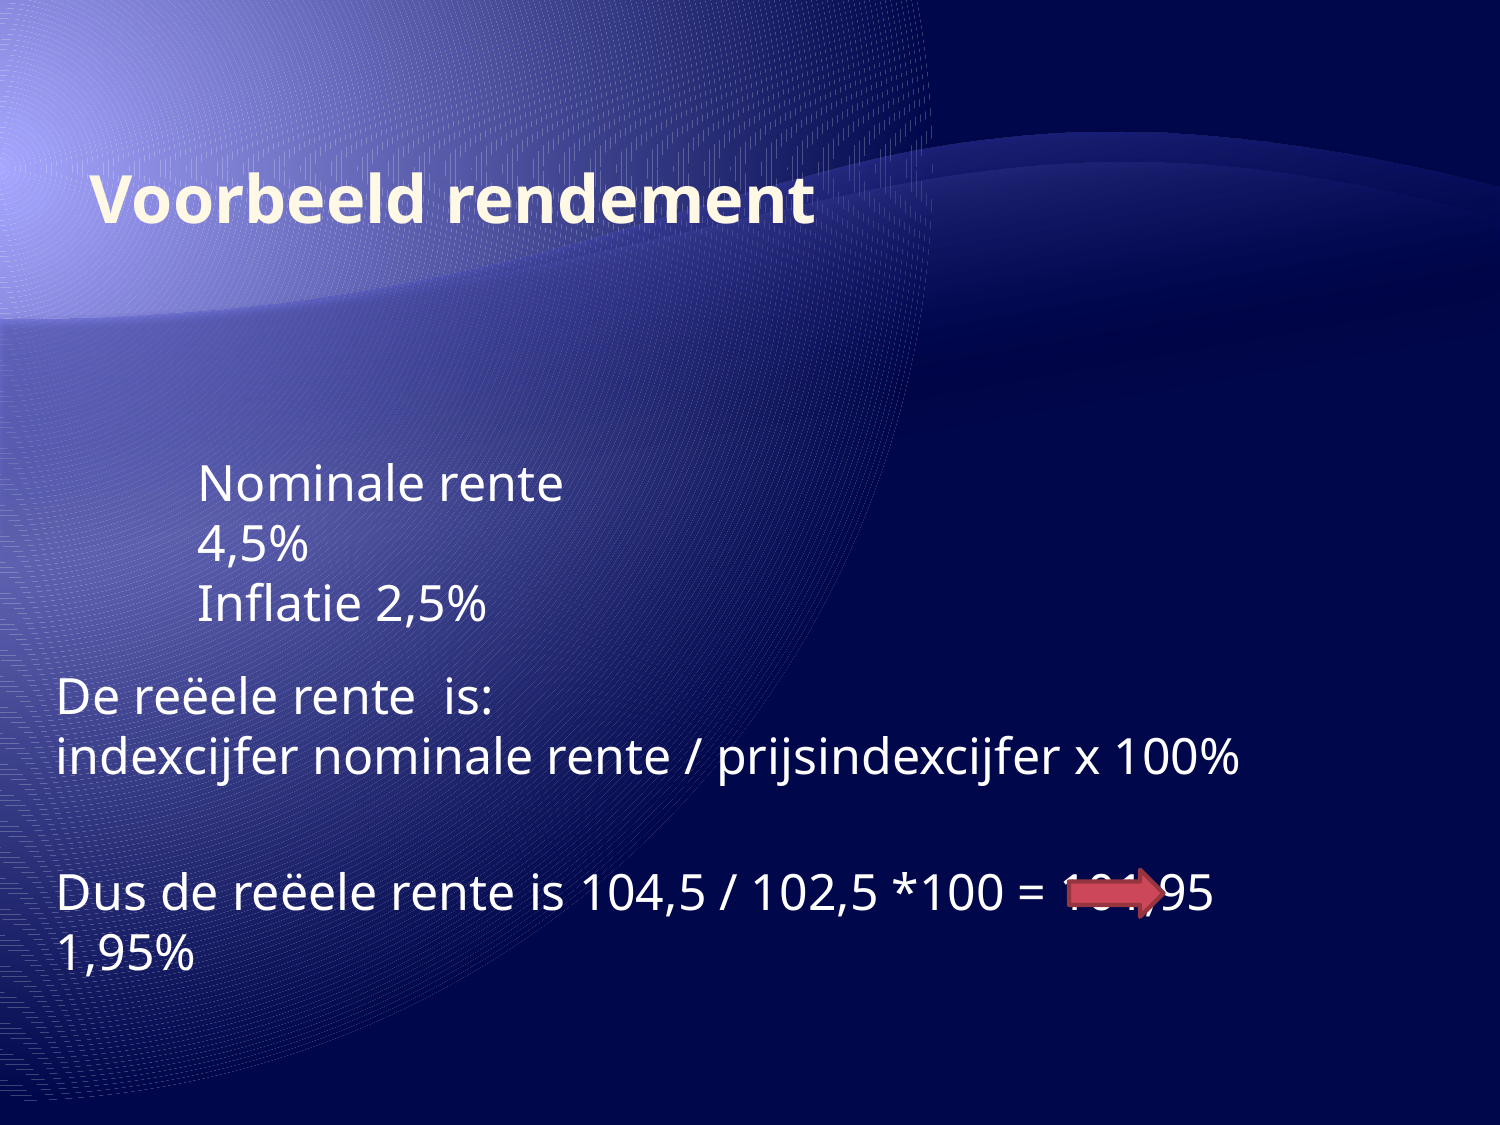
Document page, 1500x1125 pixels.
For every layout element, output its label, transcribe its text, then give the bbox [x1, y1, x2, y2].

text_box Nominale rente 4,5% Inflatie 2,5% [183, 444, 671, 639]
text_box De reëele rente is: indexcijfer nominale rente / prijsindexcijfer x 100% [41, 656, 1414, 792]
text_box Voorbeeld rendement [74, 149, 1425, 338]
text_box Dus de reëele rente is 104,5 / 102,5 *100 = 101,95 1,95% [41, 852, 1489, 988]
text_box [1066, 867, 1166, 919]
